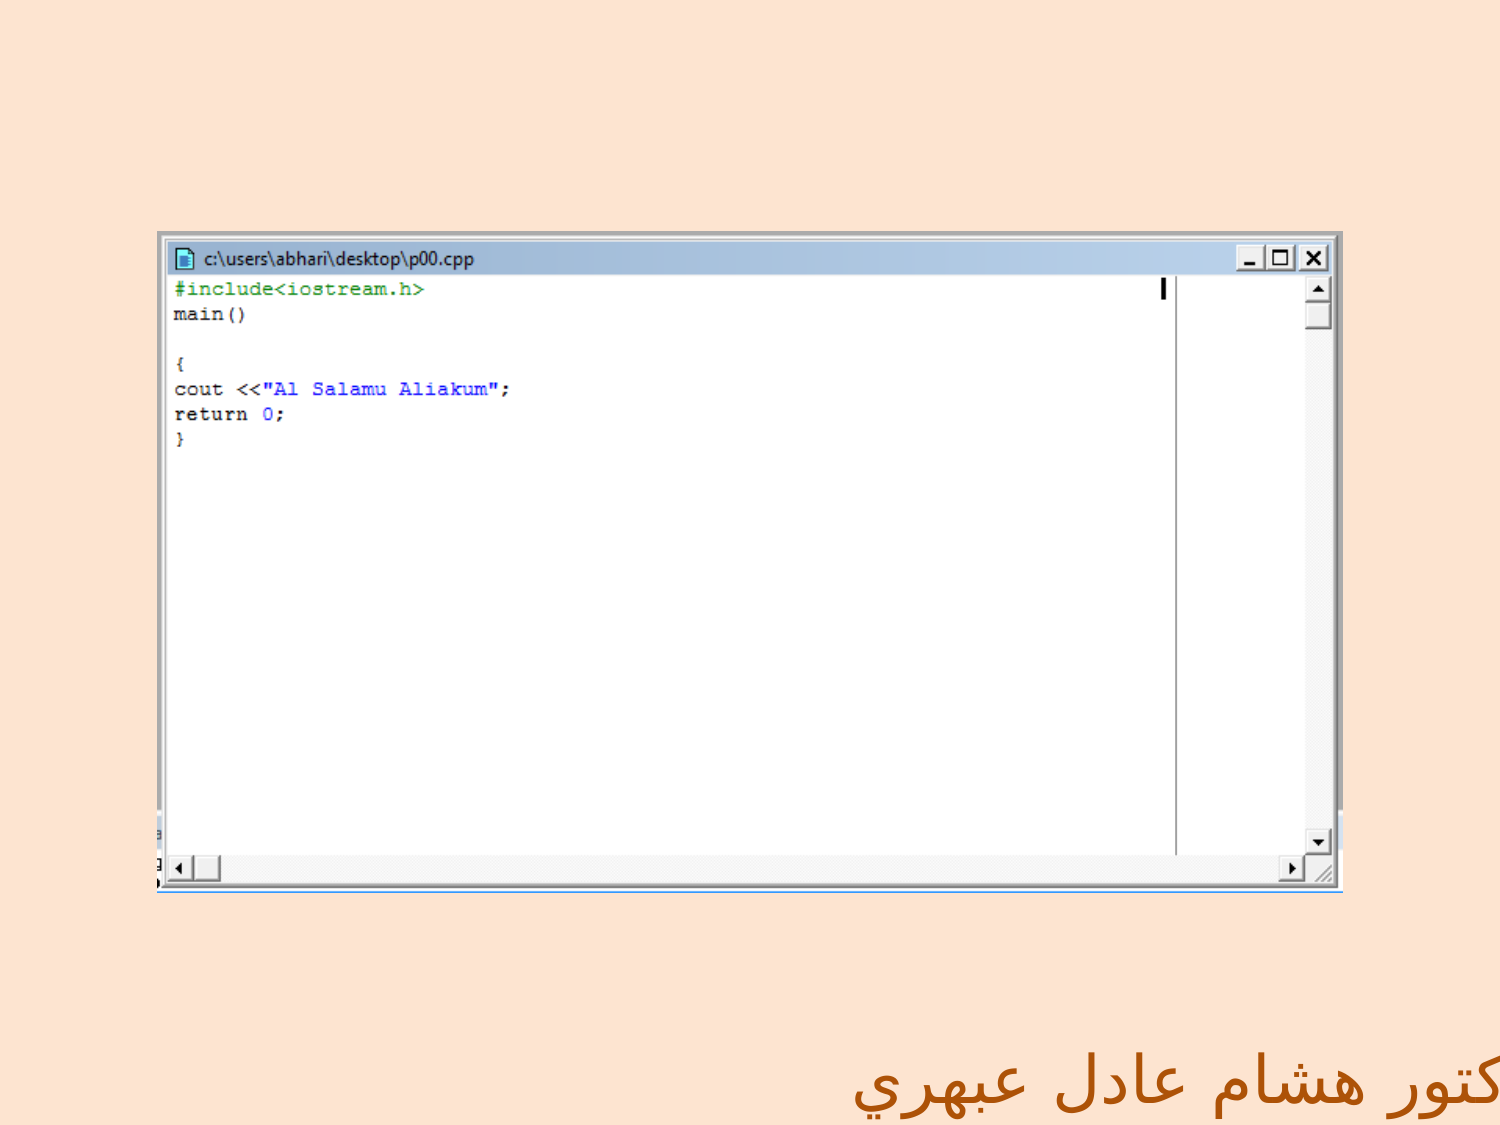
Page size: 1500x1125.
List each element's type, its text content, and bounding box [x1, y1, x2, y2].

text_box الدكتور هشام عادل عبهري [836, 1029, 1500, 1124]
text_box [0, 0, 1500, 1125]
picture [157, 231, 1343, 894]
